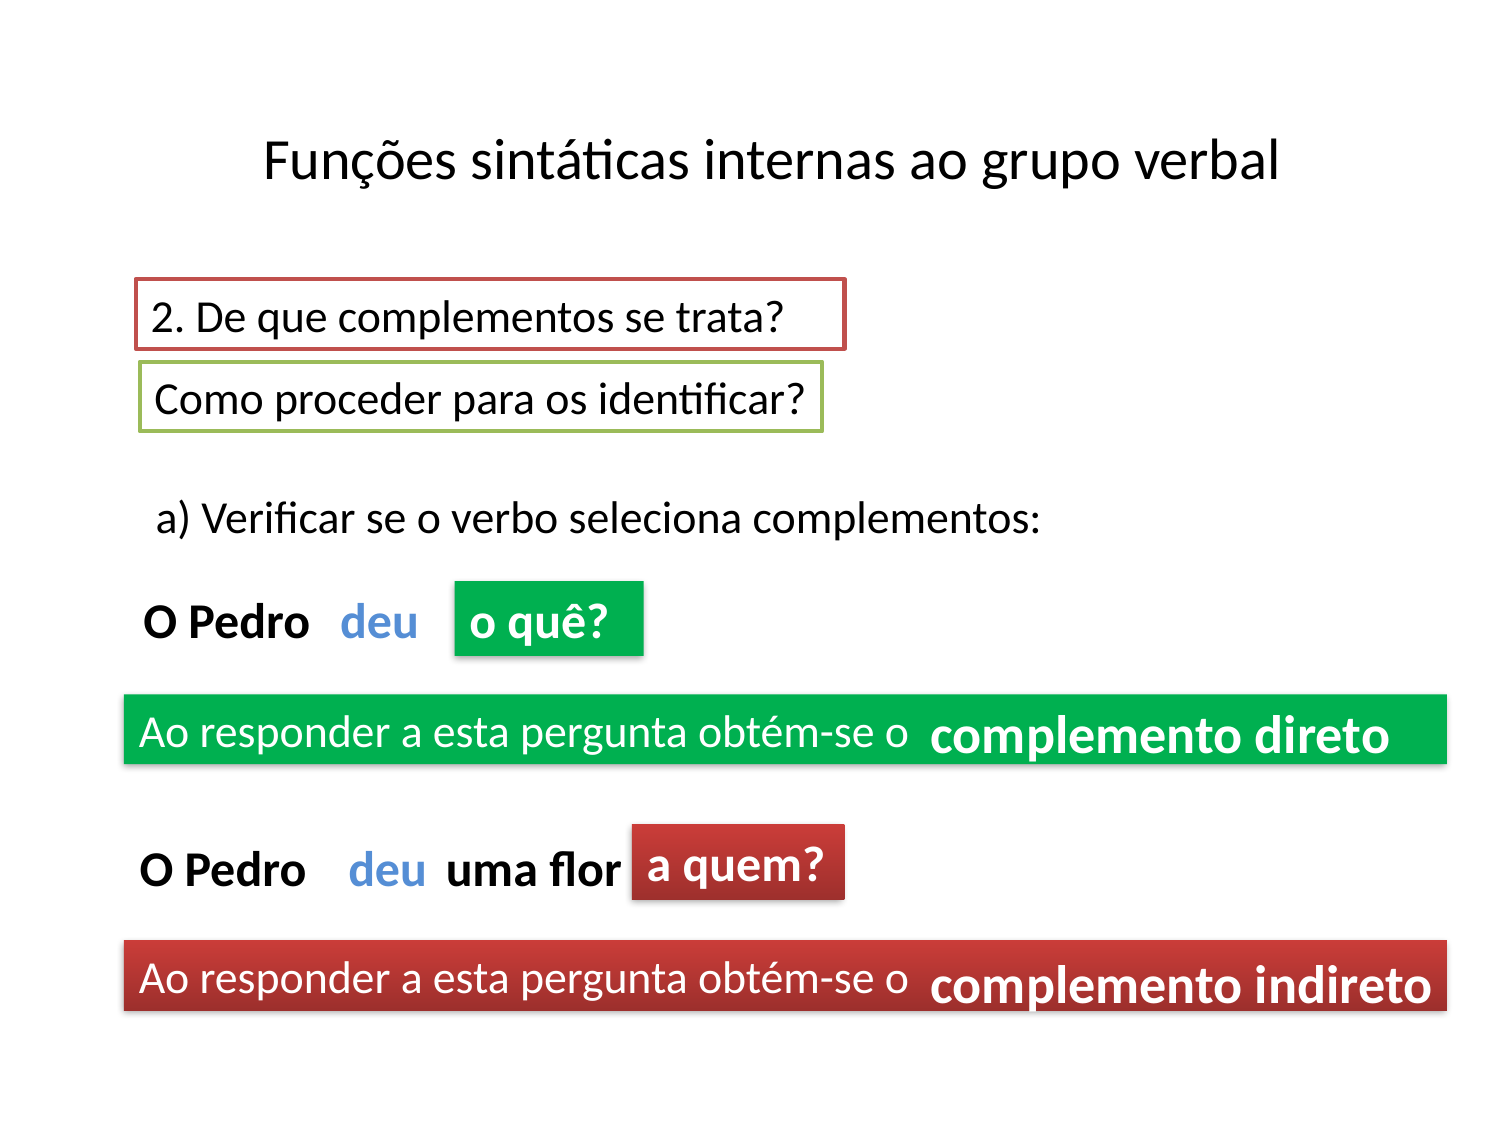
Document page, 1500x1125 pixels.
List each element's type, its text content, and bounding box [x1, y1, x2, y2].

text_box uma flor [430, 829, 628, 904]
text_box 2. De que complementos se trata? [134, 277, 847, 351]
text_box a quem? [631, 824, 845, 900]
text_box a) Verificar se o verbo seleciona complementos: [140, 479, 1058, 550]
text_box Funções sintáticas internas ao grupo verbal [248, 113, 1297, 199]
text_box complemento direto [915, 692, 1436, 773]
text_box O Pedro [128, 581, 326, 656]
text_box Como proceder para os identificar? [138, 360, 824, 433]
text_box deu [333, 829, 430, 904]
text_box Ao responder a esta pergunta obtém-se o [123, 940, 1447, 1011]
text_box complemento indireto [915, 942, 1472, 1023]
text_box Ao responder a esta pergunta obtém-se o [123, 694, 915, 765]
text_box deu [326, 581, 434, 656]
text_box o quê? [454, 581, 644, 656]
text_box O Pedro [124, 829, 322, 904]
text_box Ao responder a esta pergunta obtém-se o [1436, 694, 1447, 765]
